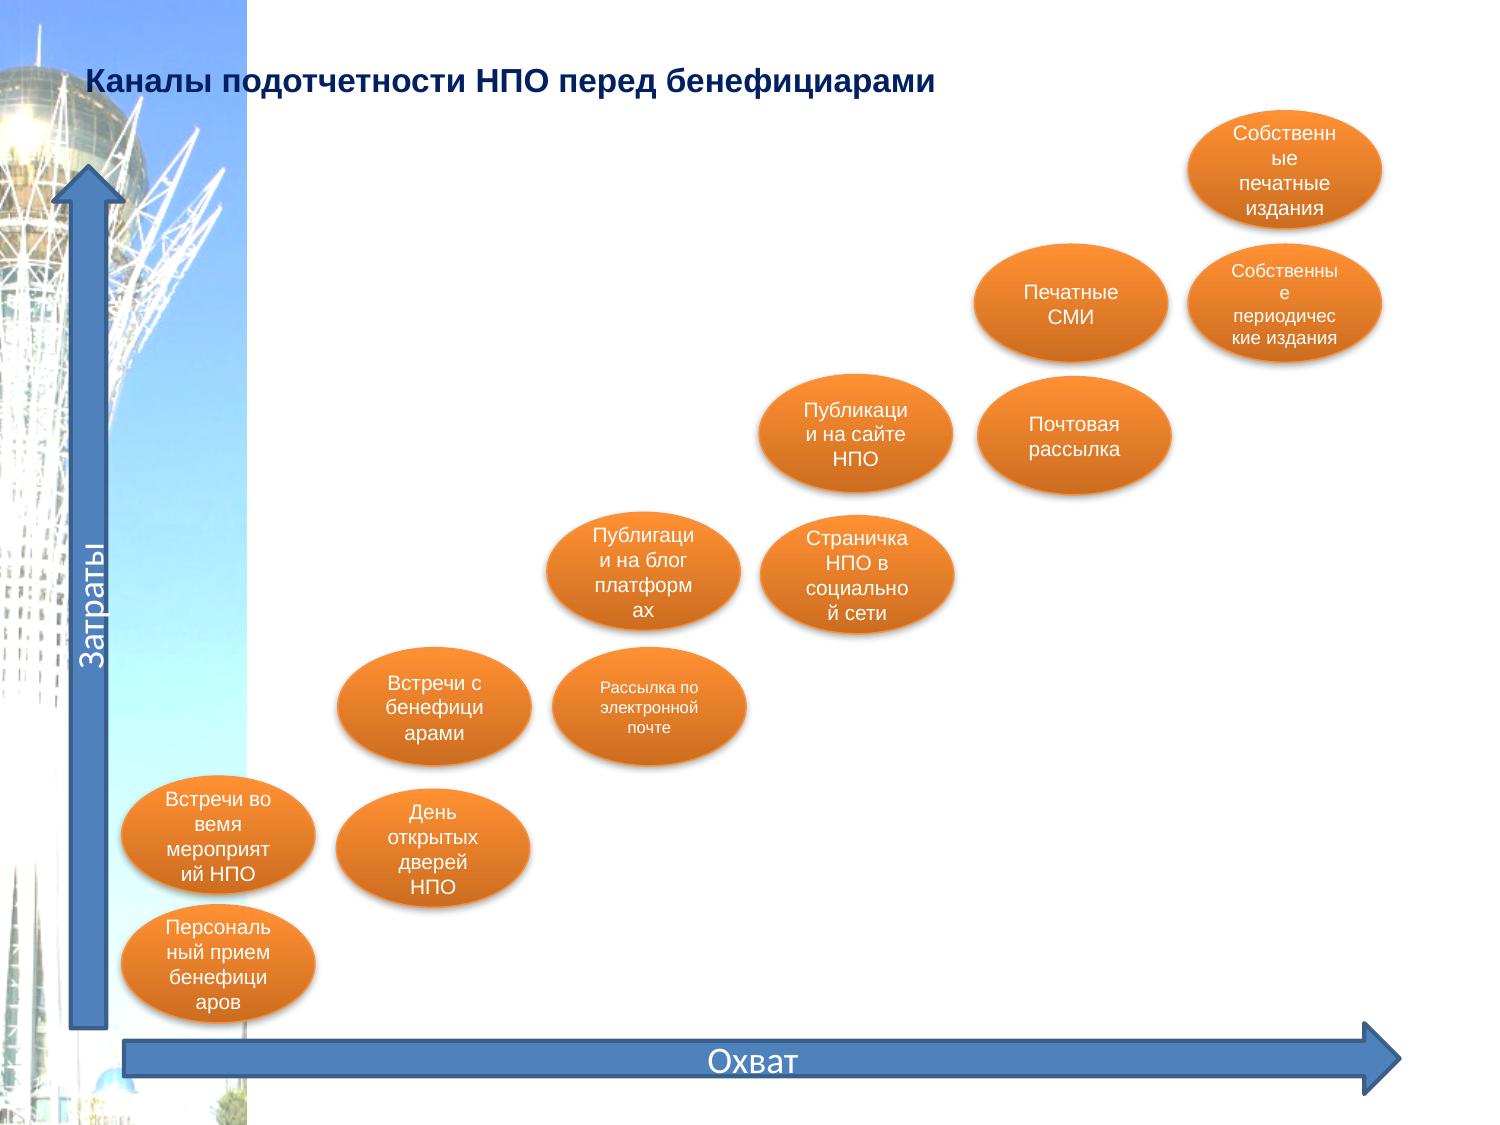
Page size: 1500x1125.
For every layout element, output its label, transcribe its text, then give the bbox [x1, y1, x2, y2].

picture [0, 0, 247, 1125]
text_box Встречи с бенефициарами [337, 646, 532, 767]
text_box Охват [251, 1021, 1402, 1096]
text_box Публикации на сайте НПО [758, 373, 954, 494]
text_box Почтовая рассылка [977, 375, 1172, 496]
text_box Персональный прием бенефициаров [251, 907, 316, 1021]
text_box Встречи во вемя мероприятий НПО [251, 778, 316, 892]
text_box День открытых дверей НПО [335, 788, 531, 909]
text_box Страничка НПО в социальной сети [759, 514, 955, 635]
text_box Собственные печатные издания [1187, 110, 1383, 230]
text_box Собственные периодические издания [1187, 243, 1383, 364]
text_box Рассылка по электронной почте [551, 646, 747, 767]
text_box Печатные СМИ [973, 243, 1169, 364]
text_box Публигации на блог платформах [546, 511, 742, 632]
text_box Каналы подотчетности НПО перед бенефициарами [251, 52, 952, 107]
